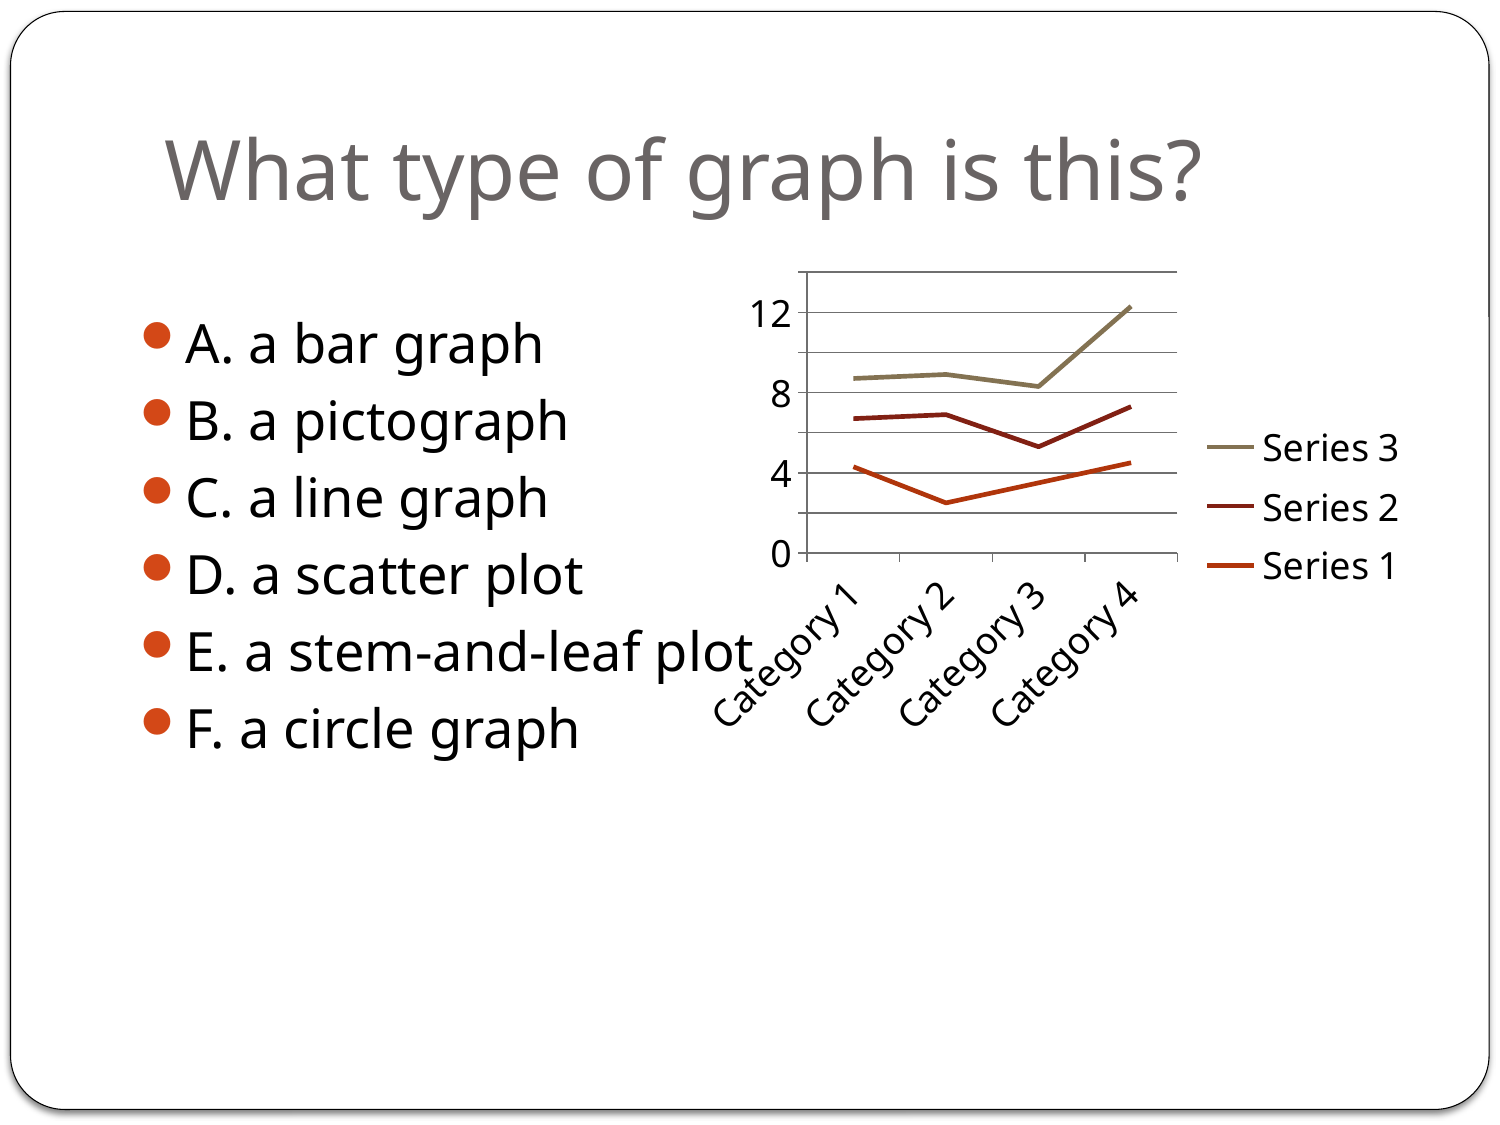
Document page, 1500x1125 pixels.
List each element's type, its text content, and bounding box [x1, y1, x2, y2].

chart [687, 262, 1426, 751]
list A. a bar graph B. a pictograph C. a line graph D. a scatter plot E. a stem-and-leaf plot F. a circle graph [125, 224, 1400, 975]
title What type of graph is this? [150, 45, 1425, 233]
